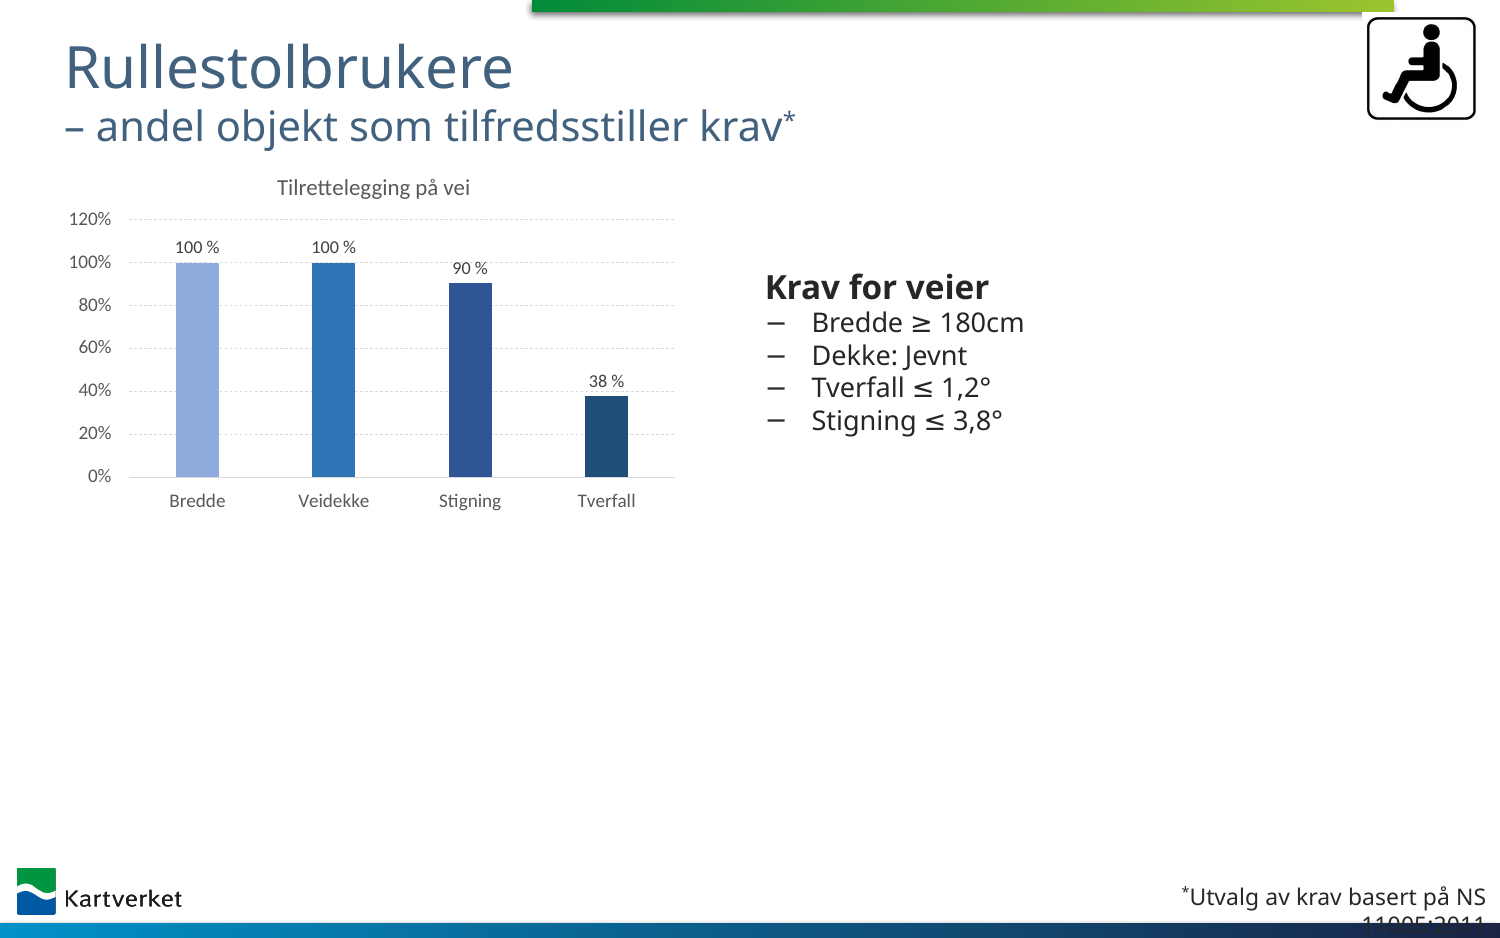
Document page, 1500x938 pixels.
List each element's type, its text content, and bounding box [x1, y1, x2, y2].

picture [1362, 12, 1481, 126]
text_box Rullestolbrukere – andel objekt som tilfredsstiller krav* [49, 25, 1431, 158]
text_box *Utvalg av krav basert på NS 11005:2011 [1068, 873, 1500, 938]
text_box Krav for veier Bredde ≥ 180cm Dekke: Jevnt Tverfall ≤ 1,2° Stigning ≤ 3,8° [750, 258, 1234, 444]
picture [62, 166, 686, 519]
